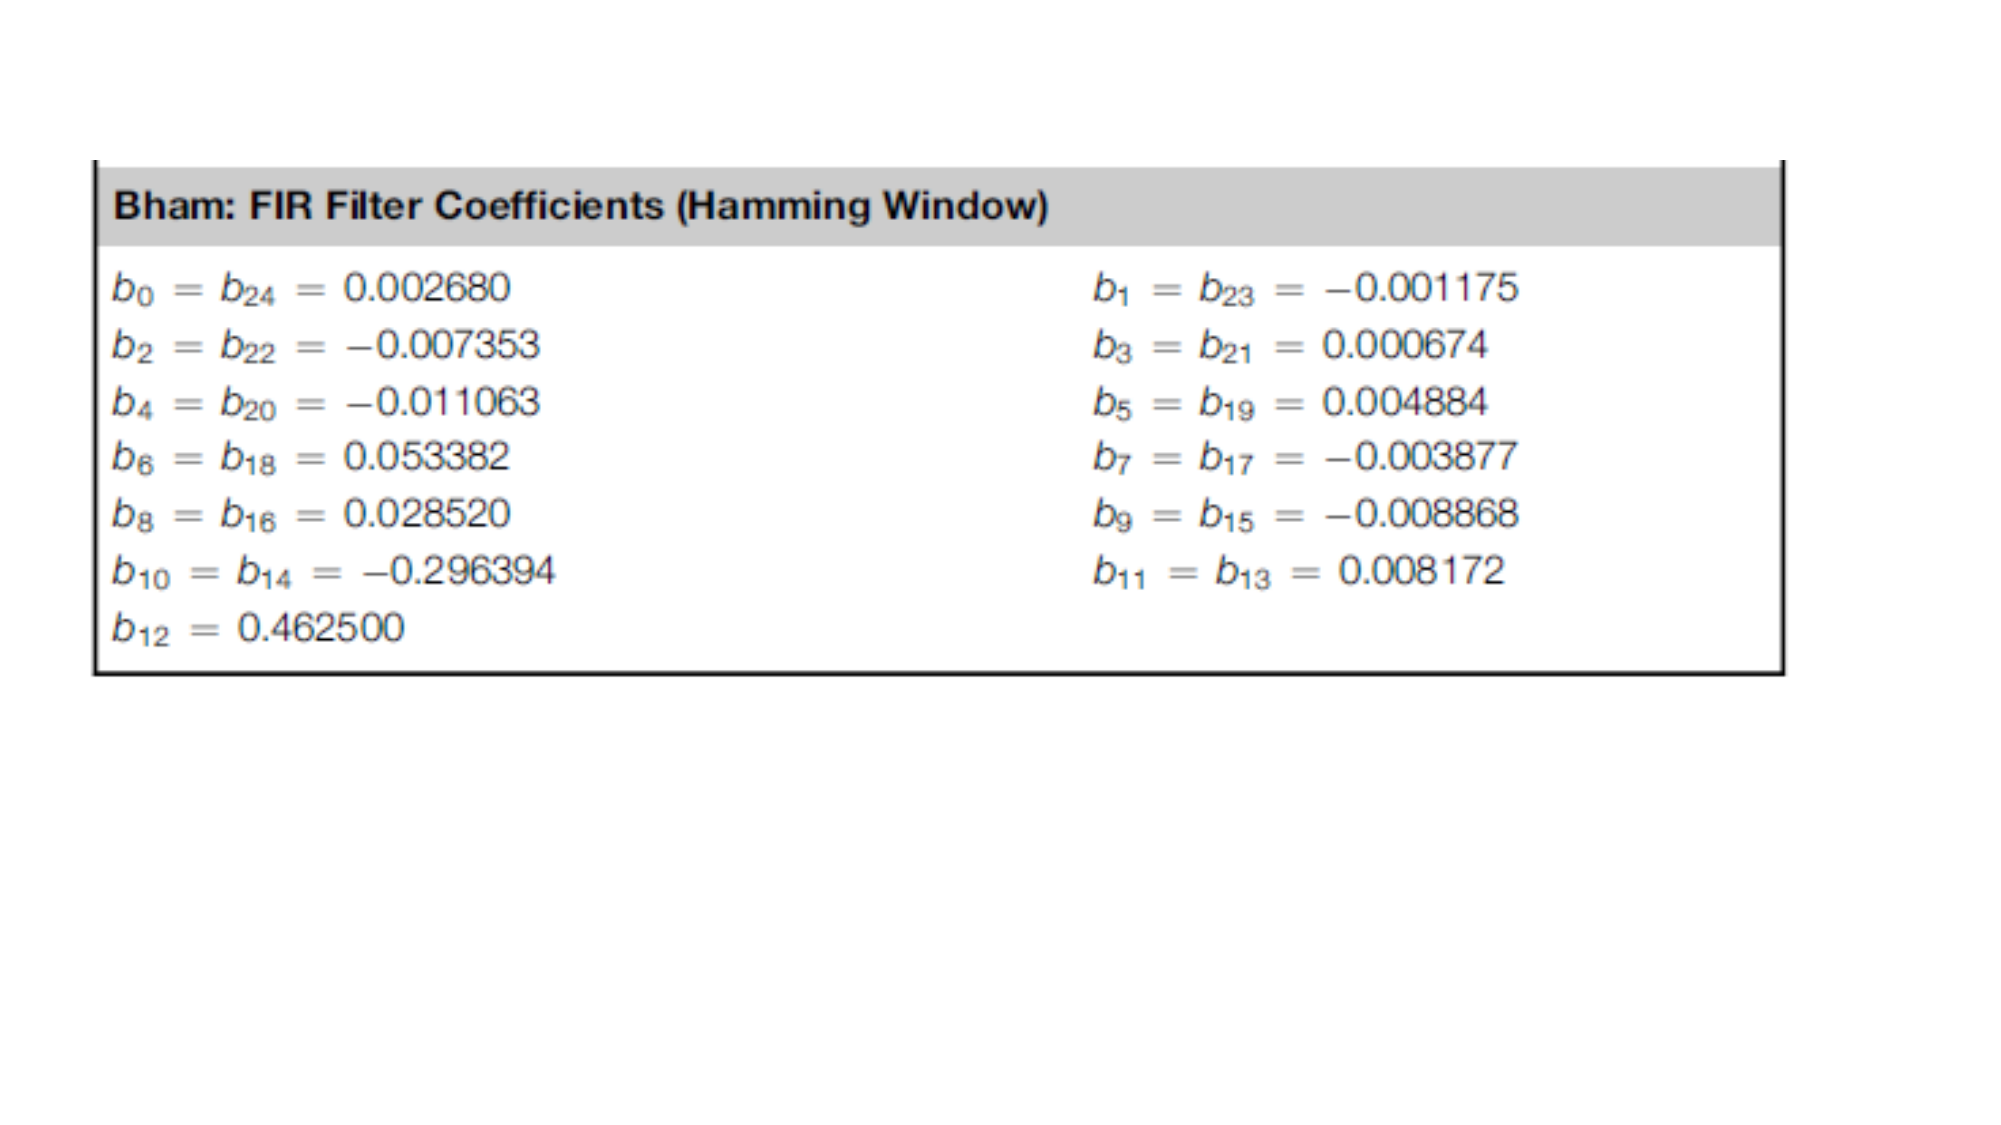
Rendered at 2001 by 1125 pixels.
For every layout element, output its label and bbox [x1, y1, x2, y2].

picture [84, 160, 1794, 689]
